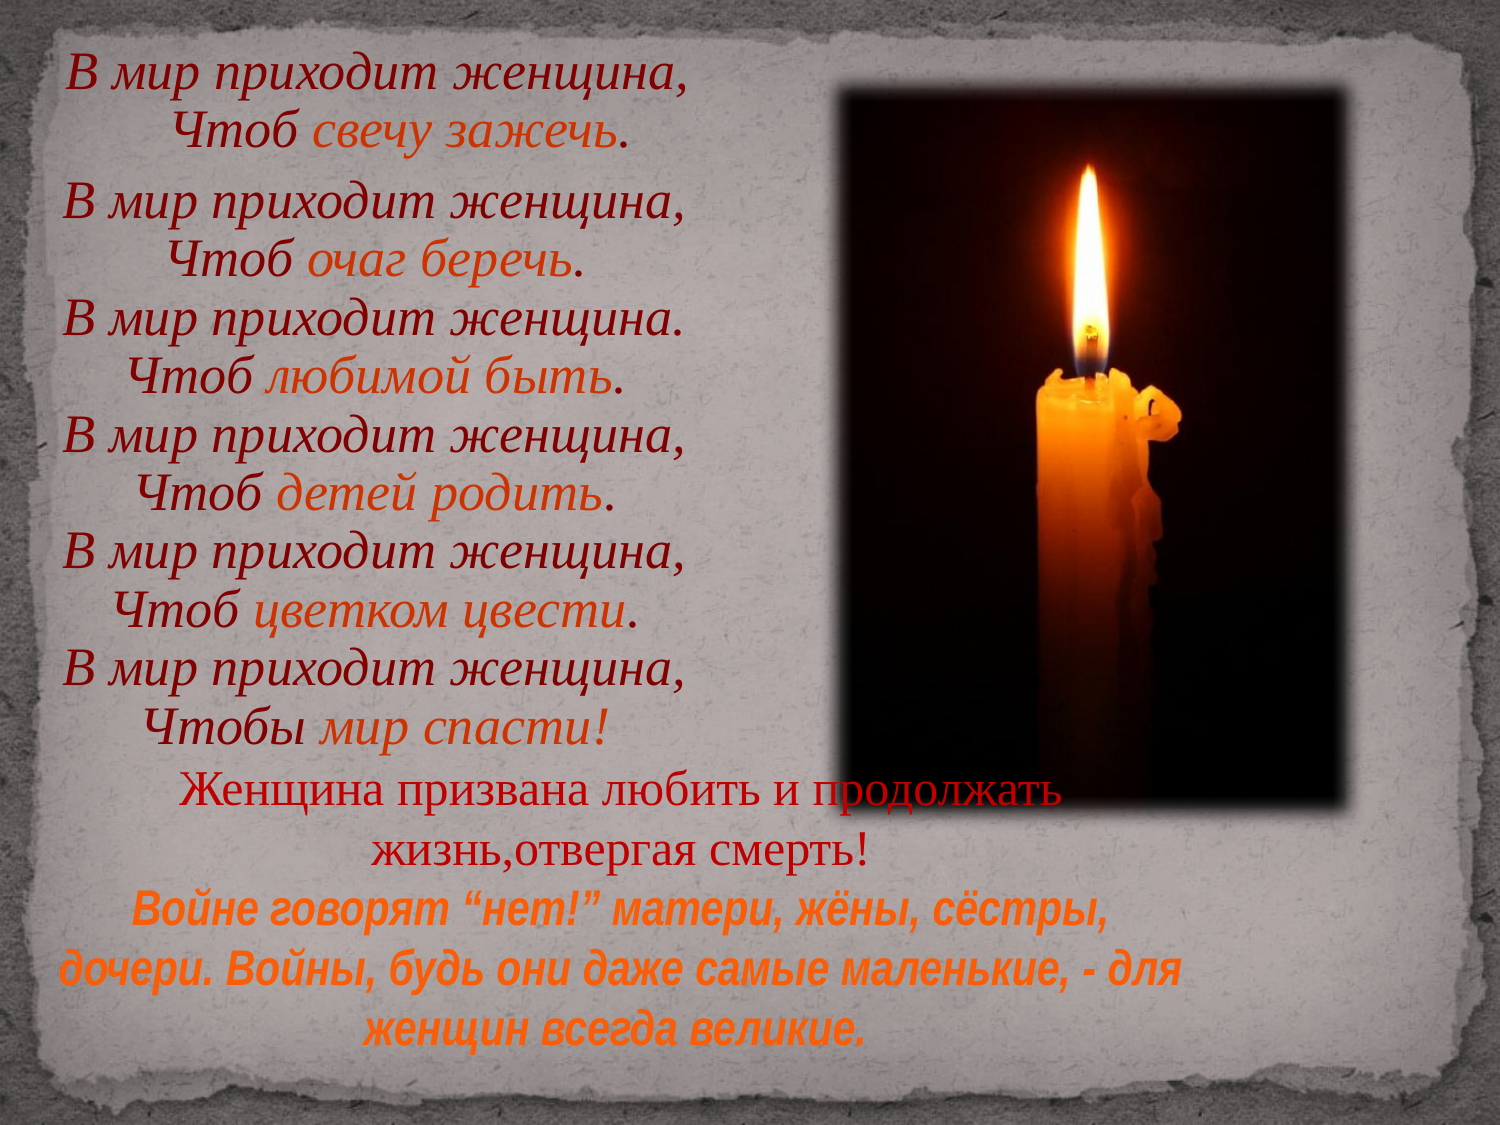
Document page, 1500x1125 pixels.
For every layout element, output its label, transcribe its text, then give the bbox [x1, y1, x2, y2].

list В мир приходит женщина, Чтоб свечу зажечь. [0, 34, 756, 188]
picture [820, 69, 1366, 829]
text_box Женщина призвана любить и продолжать жизнь,отвергая смерть! Войне говорят “нет!” матери, жёны, сёстры, дочери. Войны, будь они даже самые маленькие, - для женщин всегда великие. [35, 747, 1207, 1125]
text_box В мир приходит женщина, Чтоб очаг беречь. В мир приходит женщина. Чтоб любимой быть. В мир приходит женщина, Чтоб детей родить. В мир приходит женщина, Чтоб цветком цвести. В мир приходит женщина, Чтобы мир спасти! [0, 163, 750, 764]
